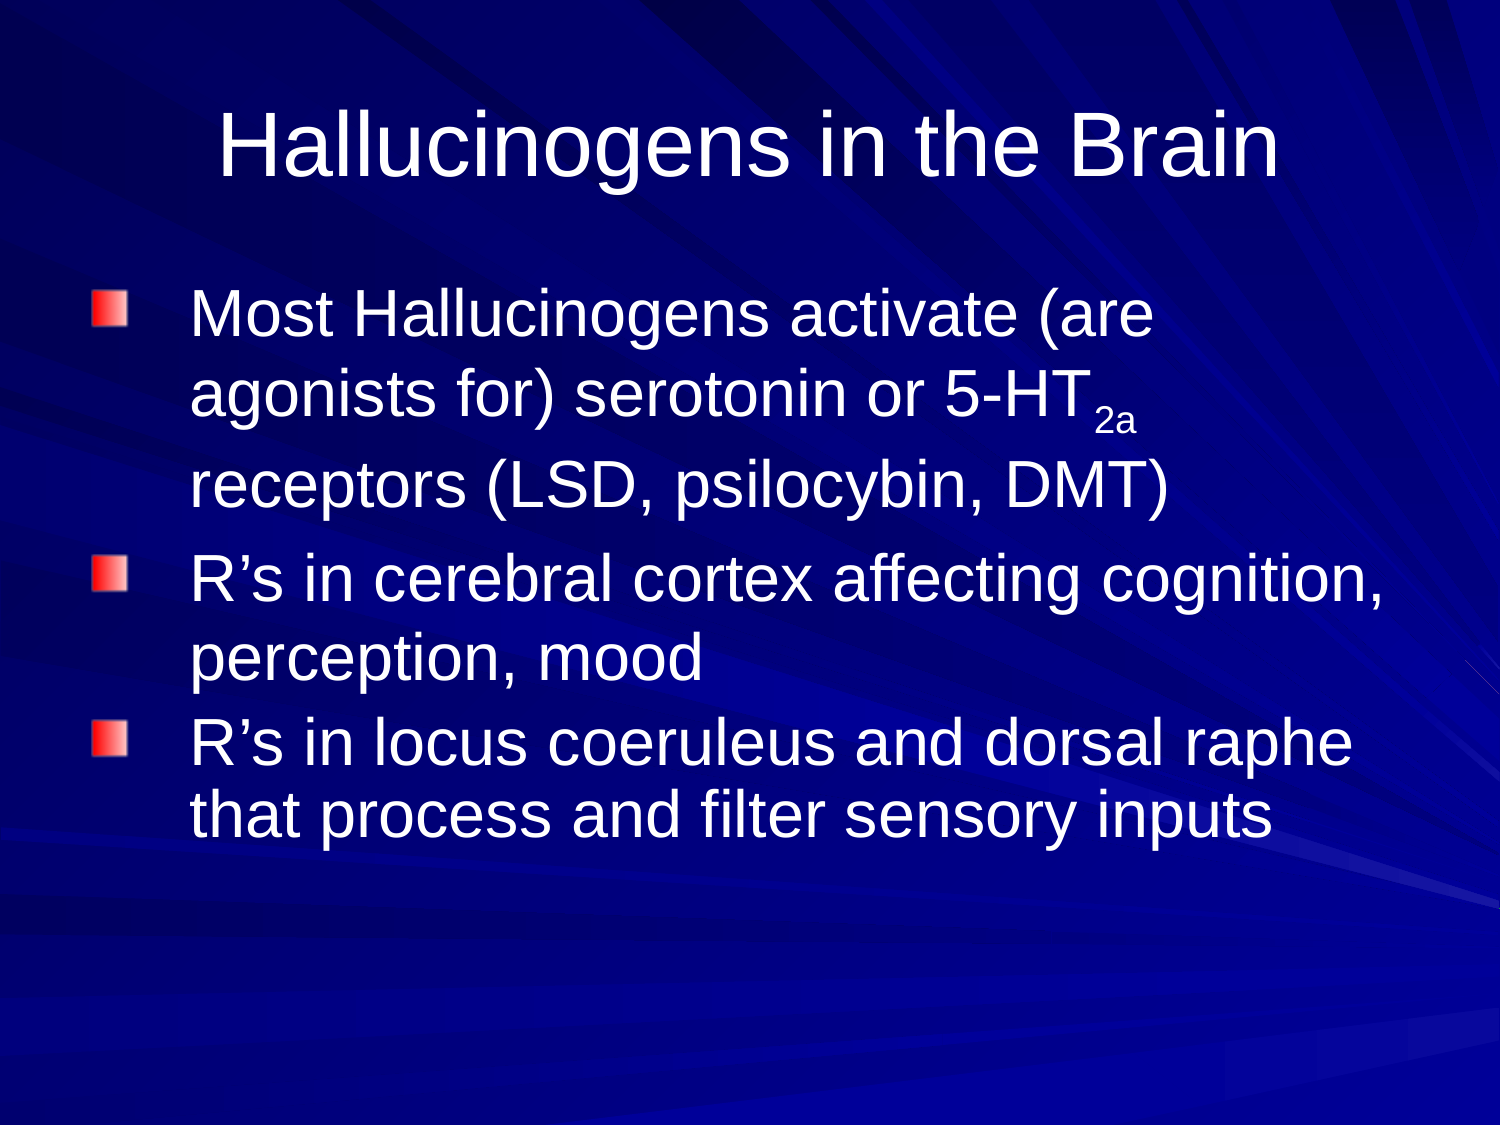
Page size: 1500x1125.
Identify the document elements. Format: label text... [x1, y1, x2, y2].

picture [90, 553, 132, 596]
picture [90, 288, 132, 331]
picture [90, 718, 132, 761]
title Hallucinogens in the Brain [74, 45, 1426, 234]
list Most Hallucinogens activate (are agonists for) serotonin or 5-HT2a receptors (LSD, psilocybin, DMT) R’s in cerebral cortex affecting cognition, perception, mood R’s in locus coeruleus and dorsal raphe that process and filter sensory inputs [74, 262, 1426, 1006]
